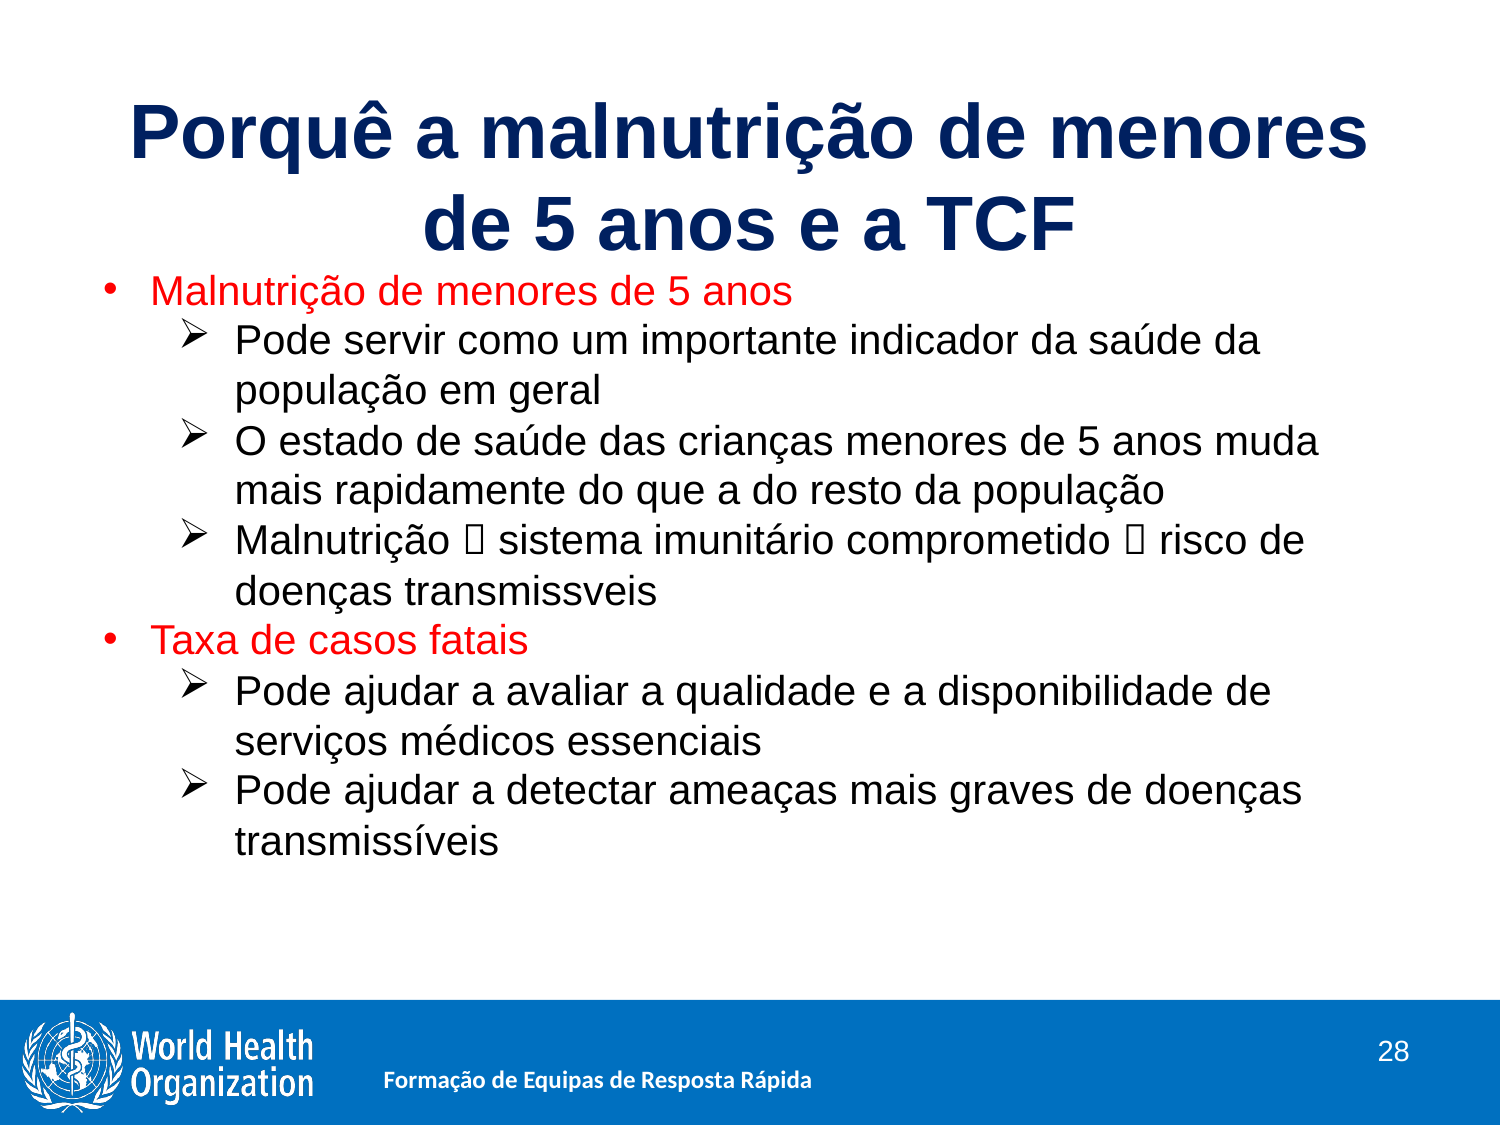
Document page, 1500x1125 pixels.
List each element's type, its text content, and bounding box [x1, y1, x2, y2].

title Porquê a malnutrição de menores de 5 anos e a TCF [74, 115, 1426, 232]
picture [21, 1012, 313, 1113]
slide_number 28 [1074, 1024, 1425, 1103]
text_box Malnutrição de menores de 5 anos Pode servir como um importante indicador da saúde da população em geral O estado de saúde das crianças menores de 5 anos muda mais rapidamente do que a do resto da população Malnutrição  sistema imunitário comprometido  risco de doenças transmissveis Taxa de casos fatais Pode ajudar a avaliar a qualidade e a disponibilidade de serviços médicos essenciais Pode ajudar a detectar ameaças mais graves de doenças transmissíveis [88, 255, 1400, 921]
